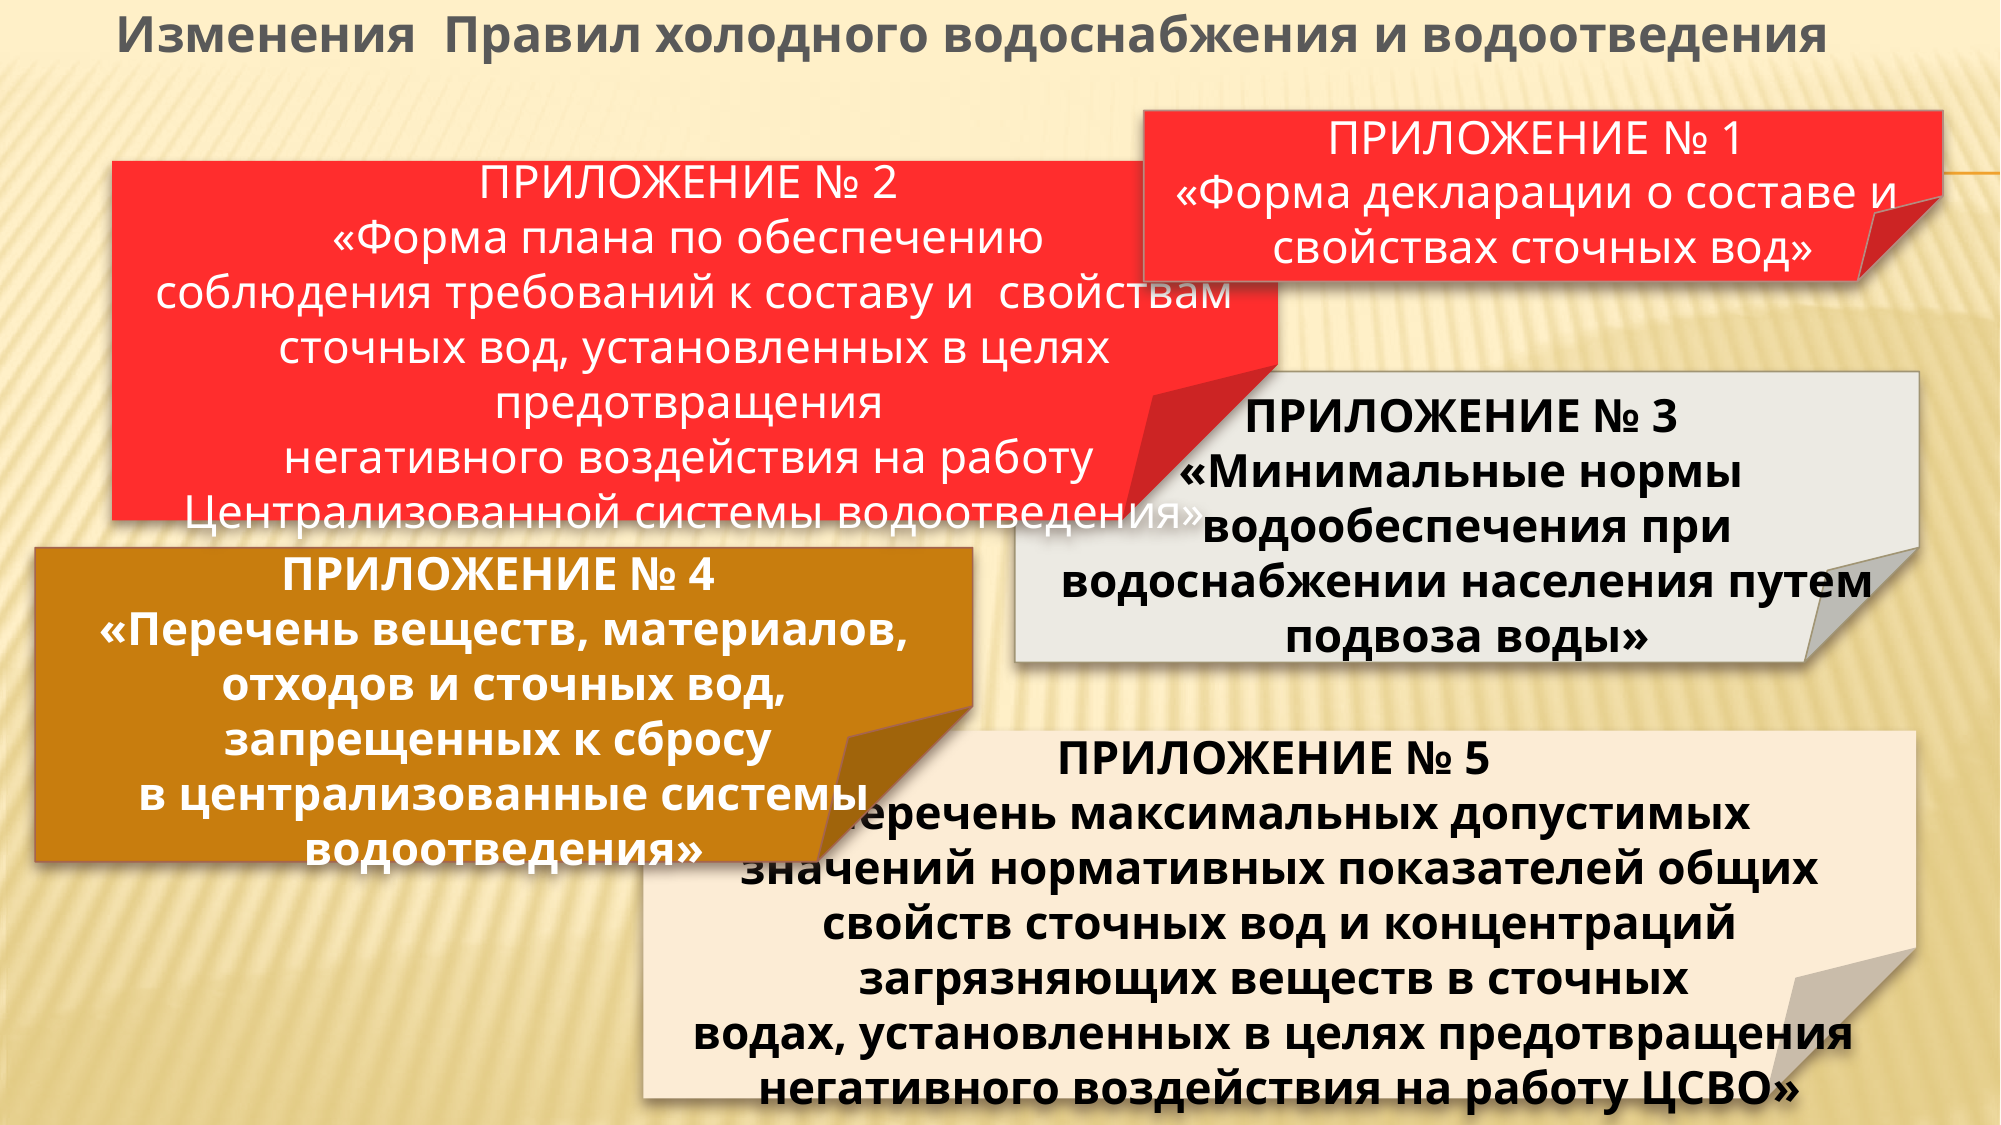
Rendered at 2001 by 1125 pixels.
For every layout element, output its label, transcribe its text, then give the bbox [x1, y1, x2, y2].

text_box ПРИЛОЖЕНИЕ № 3 «Минимальные нормы водообеспечения при водоснабжении населения путем подвоза воды» [1013, 370, 1921, 664]
text_box ПРИЛОЖЕНИЕ № 5 «Перечень максимальных допустимых значений нормативных показателей общих свойств сточных вод и концентраций загрязняющих веществ в сточных водах, установленных в целях предотвращения негативного воздействия на работу ЦСВО» [643, 730, 1917, 1099]
text_box ПРИЛОЖЕНИЕ № 4 «Перечень веществ, материалов, отходов и сточных вод, запрещенных к сбросу в централизованные системы водоотведения» [34, 546, 974, 863]
text_box ПРИЛОЖЕНИЕ № 1 «Форма декларации о составе и свойствах сточных вод» [1142, 109, 1944, 283]
text_box ПРИЛОЖЕНИЕ № 2 «Форма плана по обеспечению соблюдения требований к составу и свойствам сточных вод, установленных в целях предотвращения негативного воздействия на работу Централизованной системы водоотведения» [112, 160, 1278, 521]
text_box Изменения Правил холодного водоснабжения и водоотведения [100, 0, 1846, 71]
